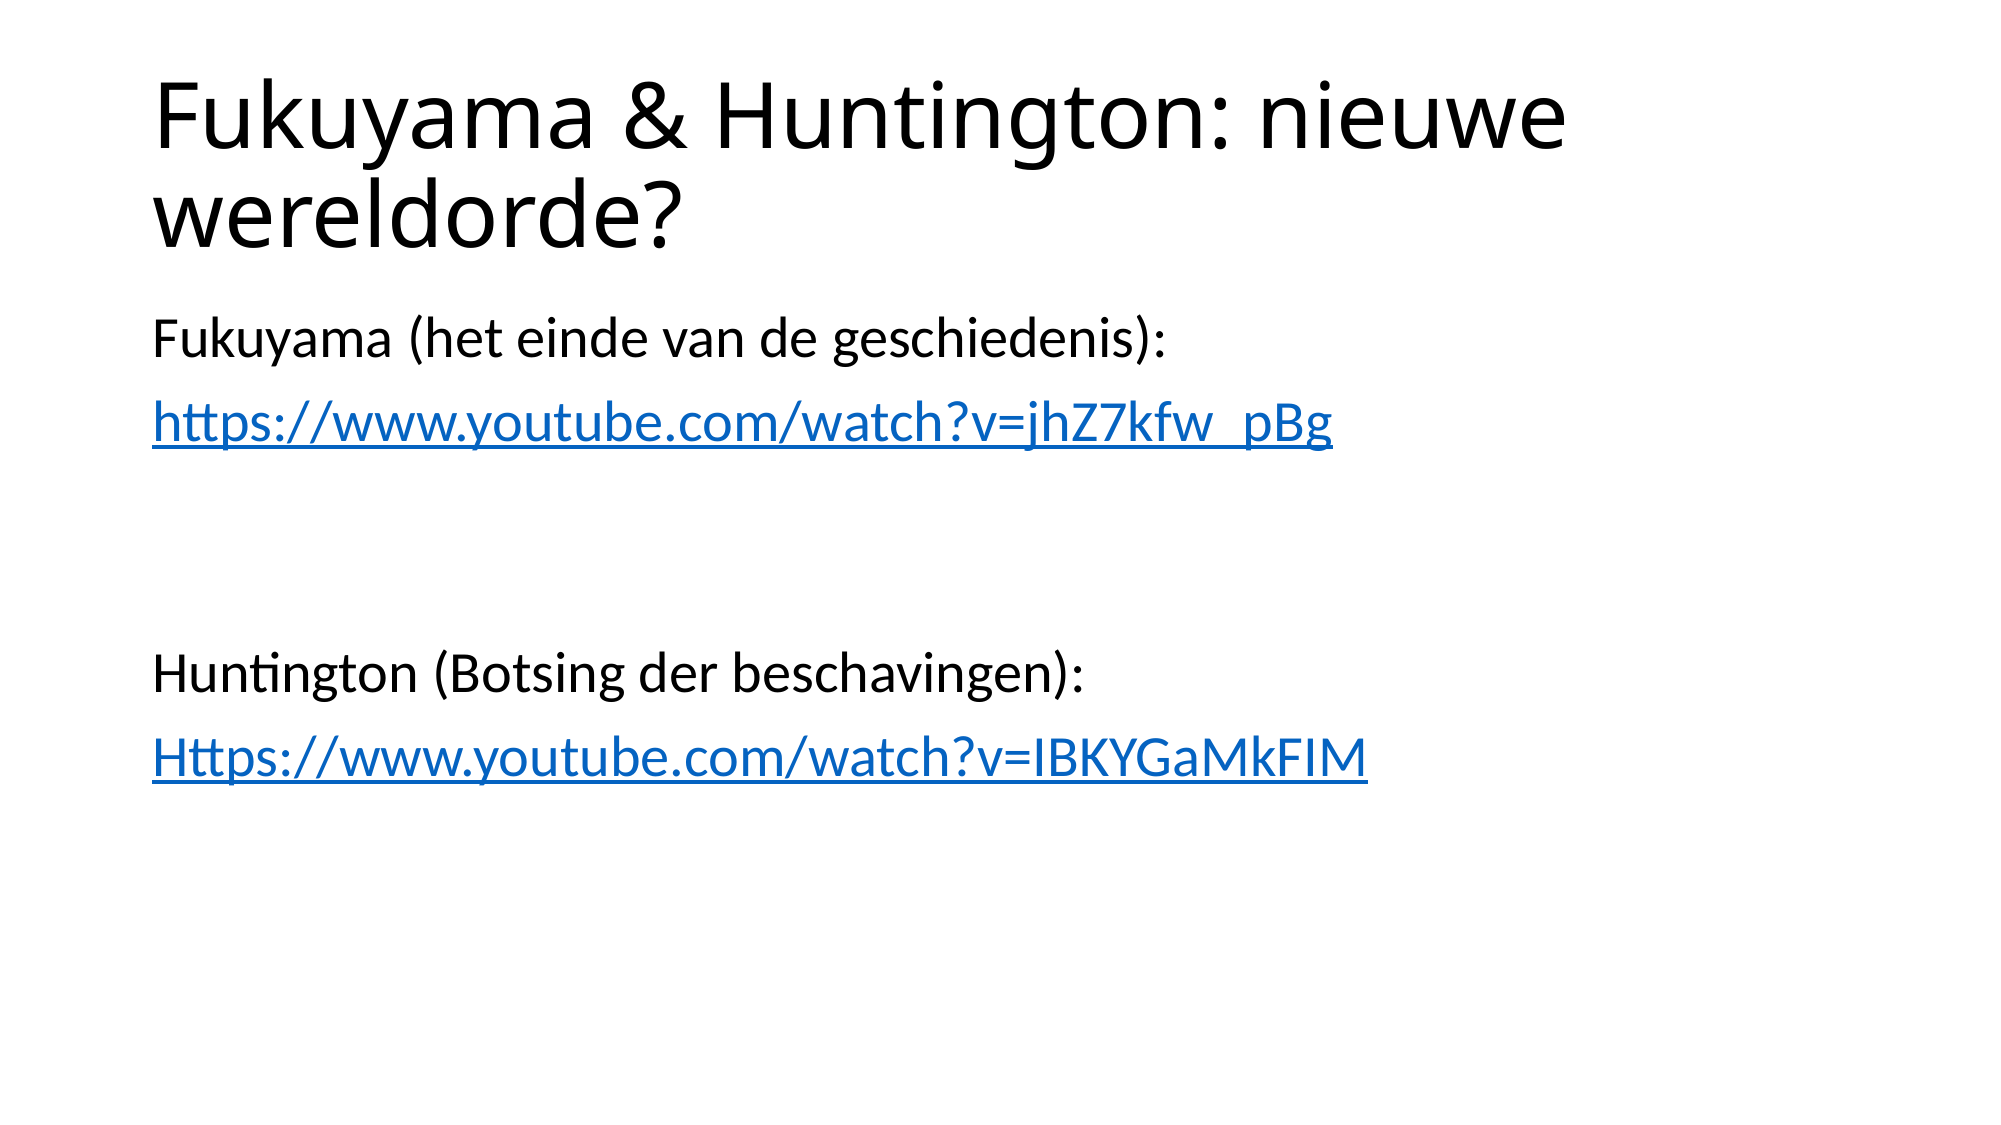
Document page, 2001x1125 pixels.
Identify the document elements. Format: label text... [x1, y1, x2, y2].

title Fukuyama & Huntington: nieuwe wereldorde? [137, 59, 1863, 278]
list Fukuyama (het einde van de geschiedenis): https://www.youtube.com/watch?v=jhZ7kfw_pBg Huntington (Botsing der beschavingen): Https://www.youtube.com/watch?v=IBKYGaMkFIM [137, 299, 1863, 1014]
